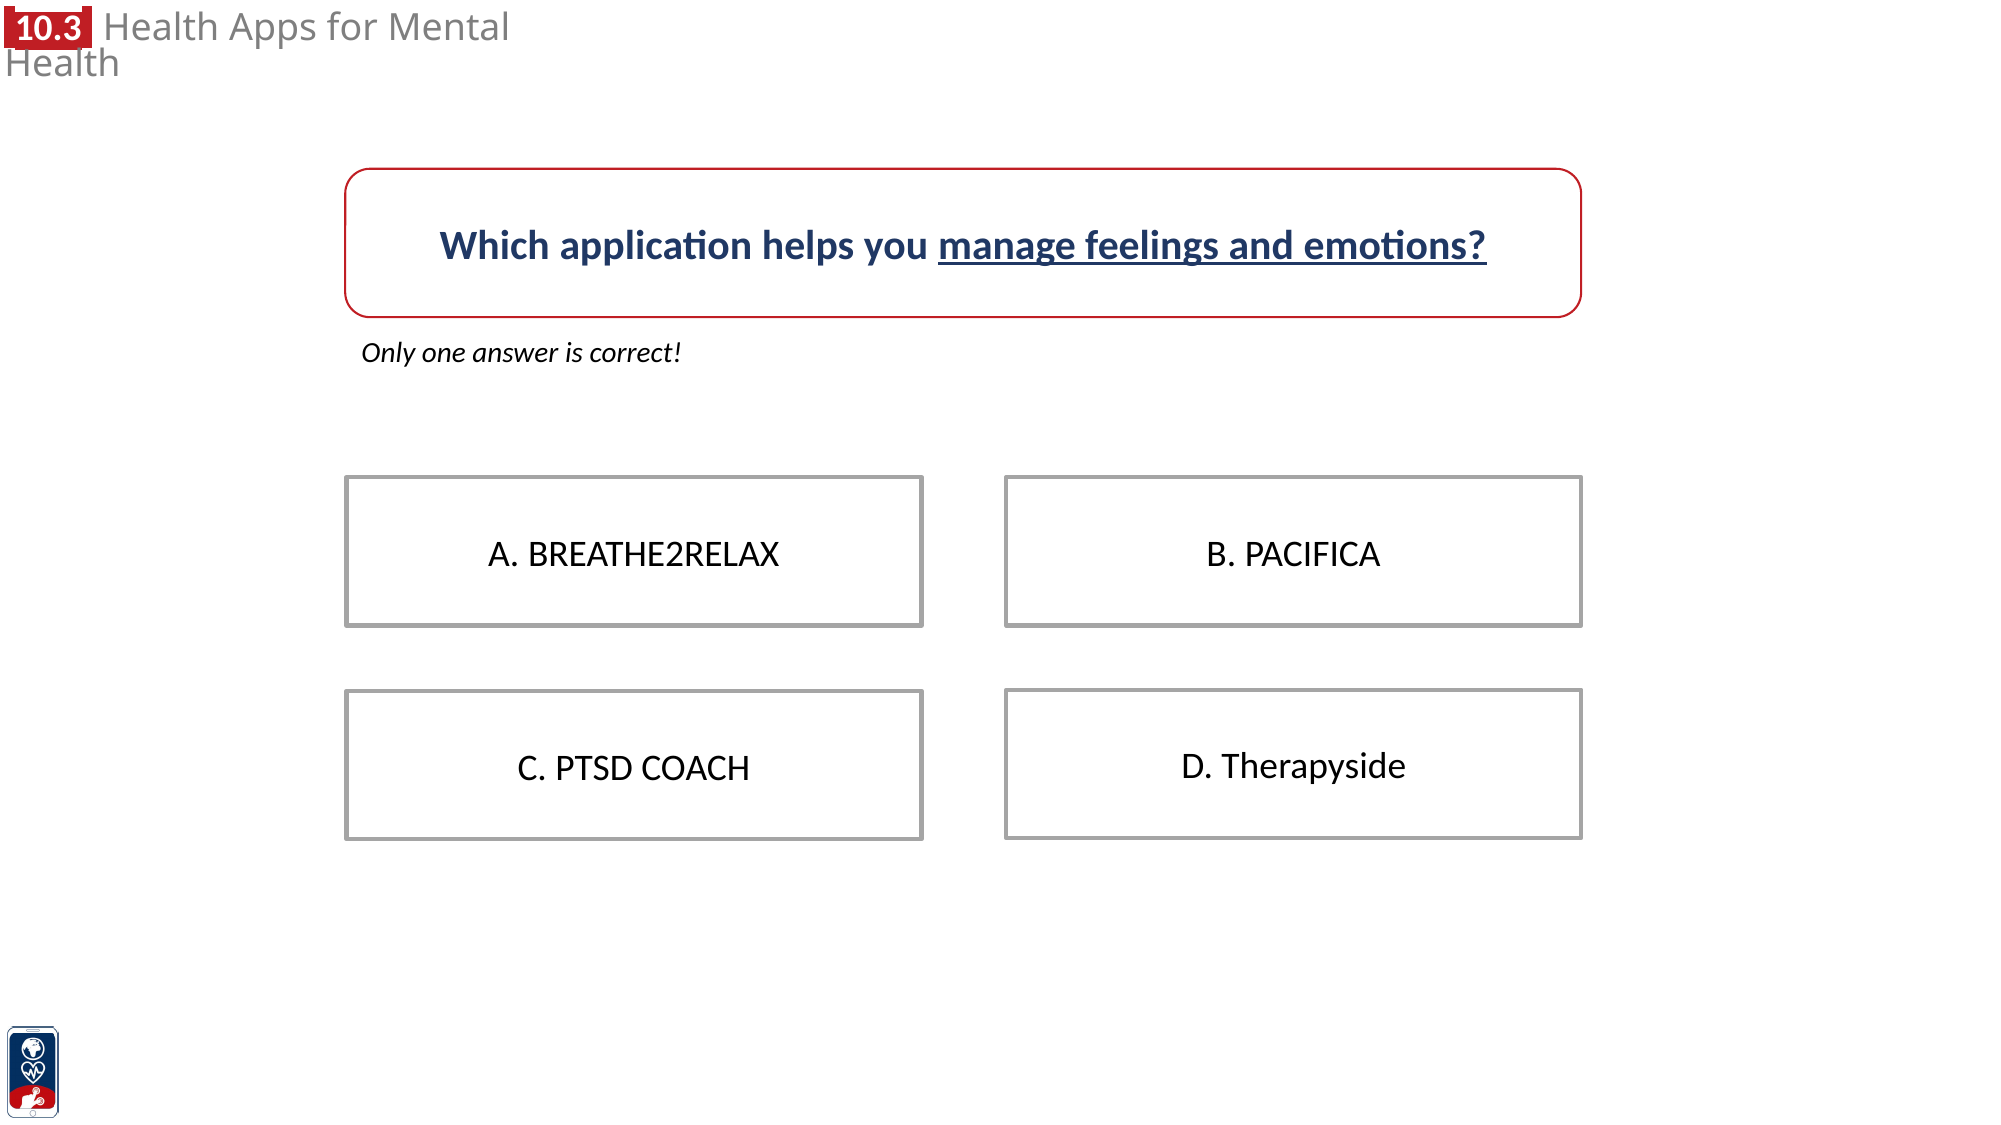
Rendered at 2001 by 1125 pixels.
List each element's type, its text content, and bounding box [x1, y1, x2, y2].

text_box Which application helps you manage feelings and emotions? [345, 168, 1582, 318]
text_box D. Therapyside [1004, 688, 1583, 840]
text_box B. PACIFICA [1004, 475, 1583, 628]
picture [7, 1026, 59, 1118]
text_box A. BREATHE2RELAX [344, 475, 924, 628]
text_box C. PTSD COACH [344, 689, 924, 841]
text_box Only one answer is correct! [346, 325, 700, 376]
